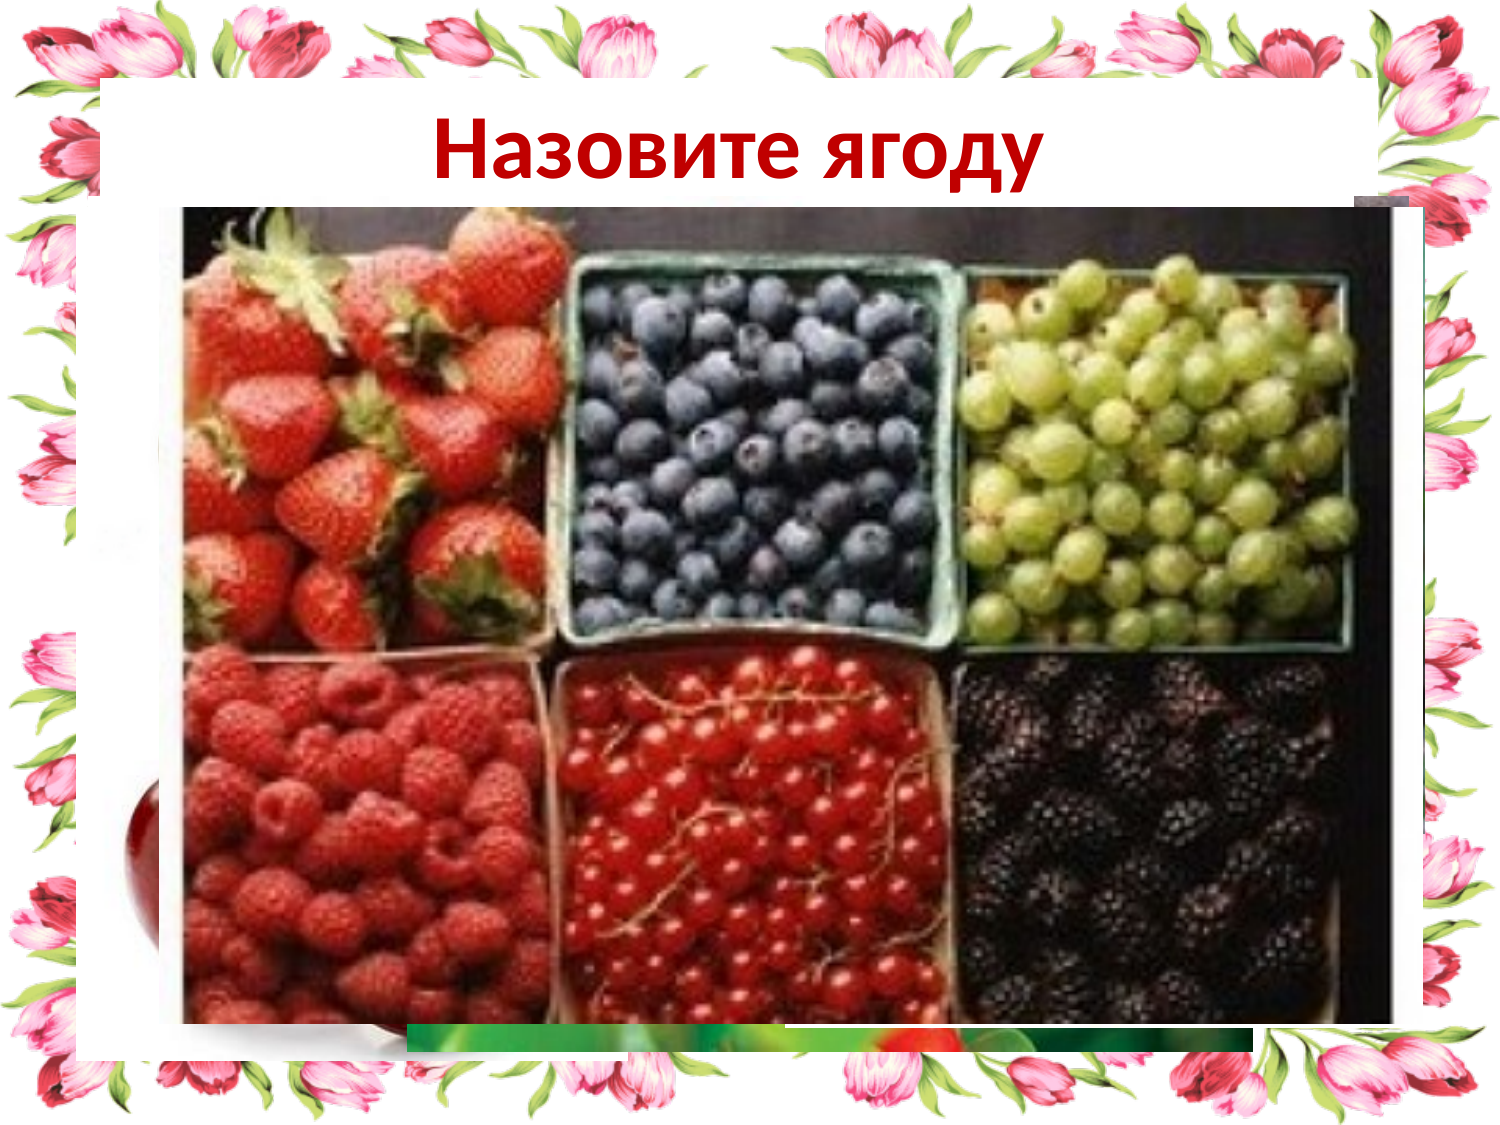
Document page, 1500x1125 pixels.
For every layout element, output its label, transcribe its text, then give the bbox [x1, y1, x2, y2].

picture [0, 0, 1500, 1125]
text_box Назовите ягоду [100, 78, 1378, 194]
